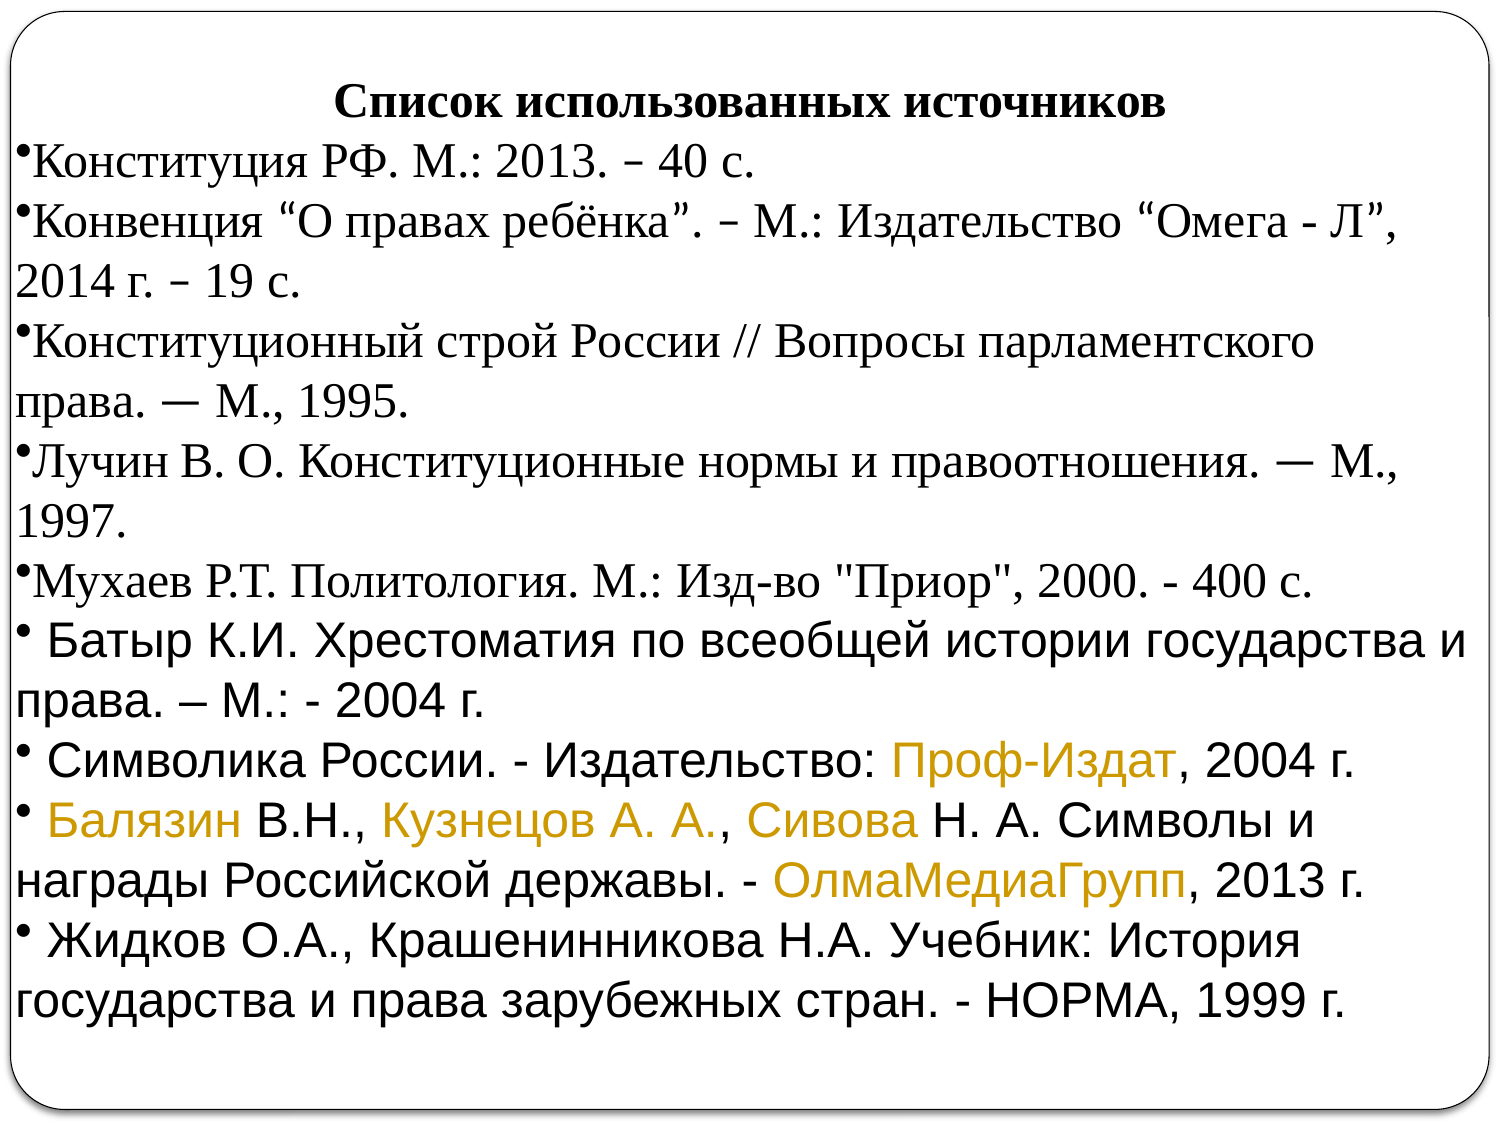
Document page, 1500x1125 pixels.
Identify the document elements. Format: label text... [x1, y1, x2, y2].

text_box Список использованных источников Конституция РФ. М.: 2013. – 40 с. Конвенция “О правах ребёнка”. – М.: Издательство “Омега - Л”, 2014 г. – 19 с. Конституционный строй России // Вопросы парламентского права. — М., 1995. Лучин В. О. Конституционные нормы и правоотношения. — М., 1997. Мухаев Р.Т. Политология. М.: Изд-во "Приор", 2000. - 400 с. Батыр К.И. Хрестоматия по всеобщей истории государства и права. – М.: - 2004 г. Символика России. - Издательство: Проф-Издат, 2004 г. Балязин В.Н., Кузнецов А. А., Сивова Н. А. Символы и награды Российской державы. - ОлмаМедиаГрупп, 2013 г. Жидков О.А., Крашенинникова Н.А. Учебник: История государства и права зарубежных стран. - НОРМА, 1999 г. [0, 59, 1500, 1035]
